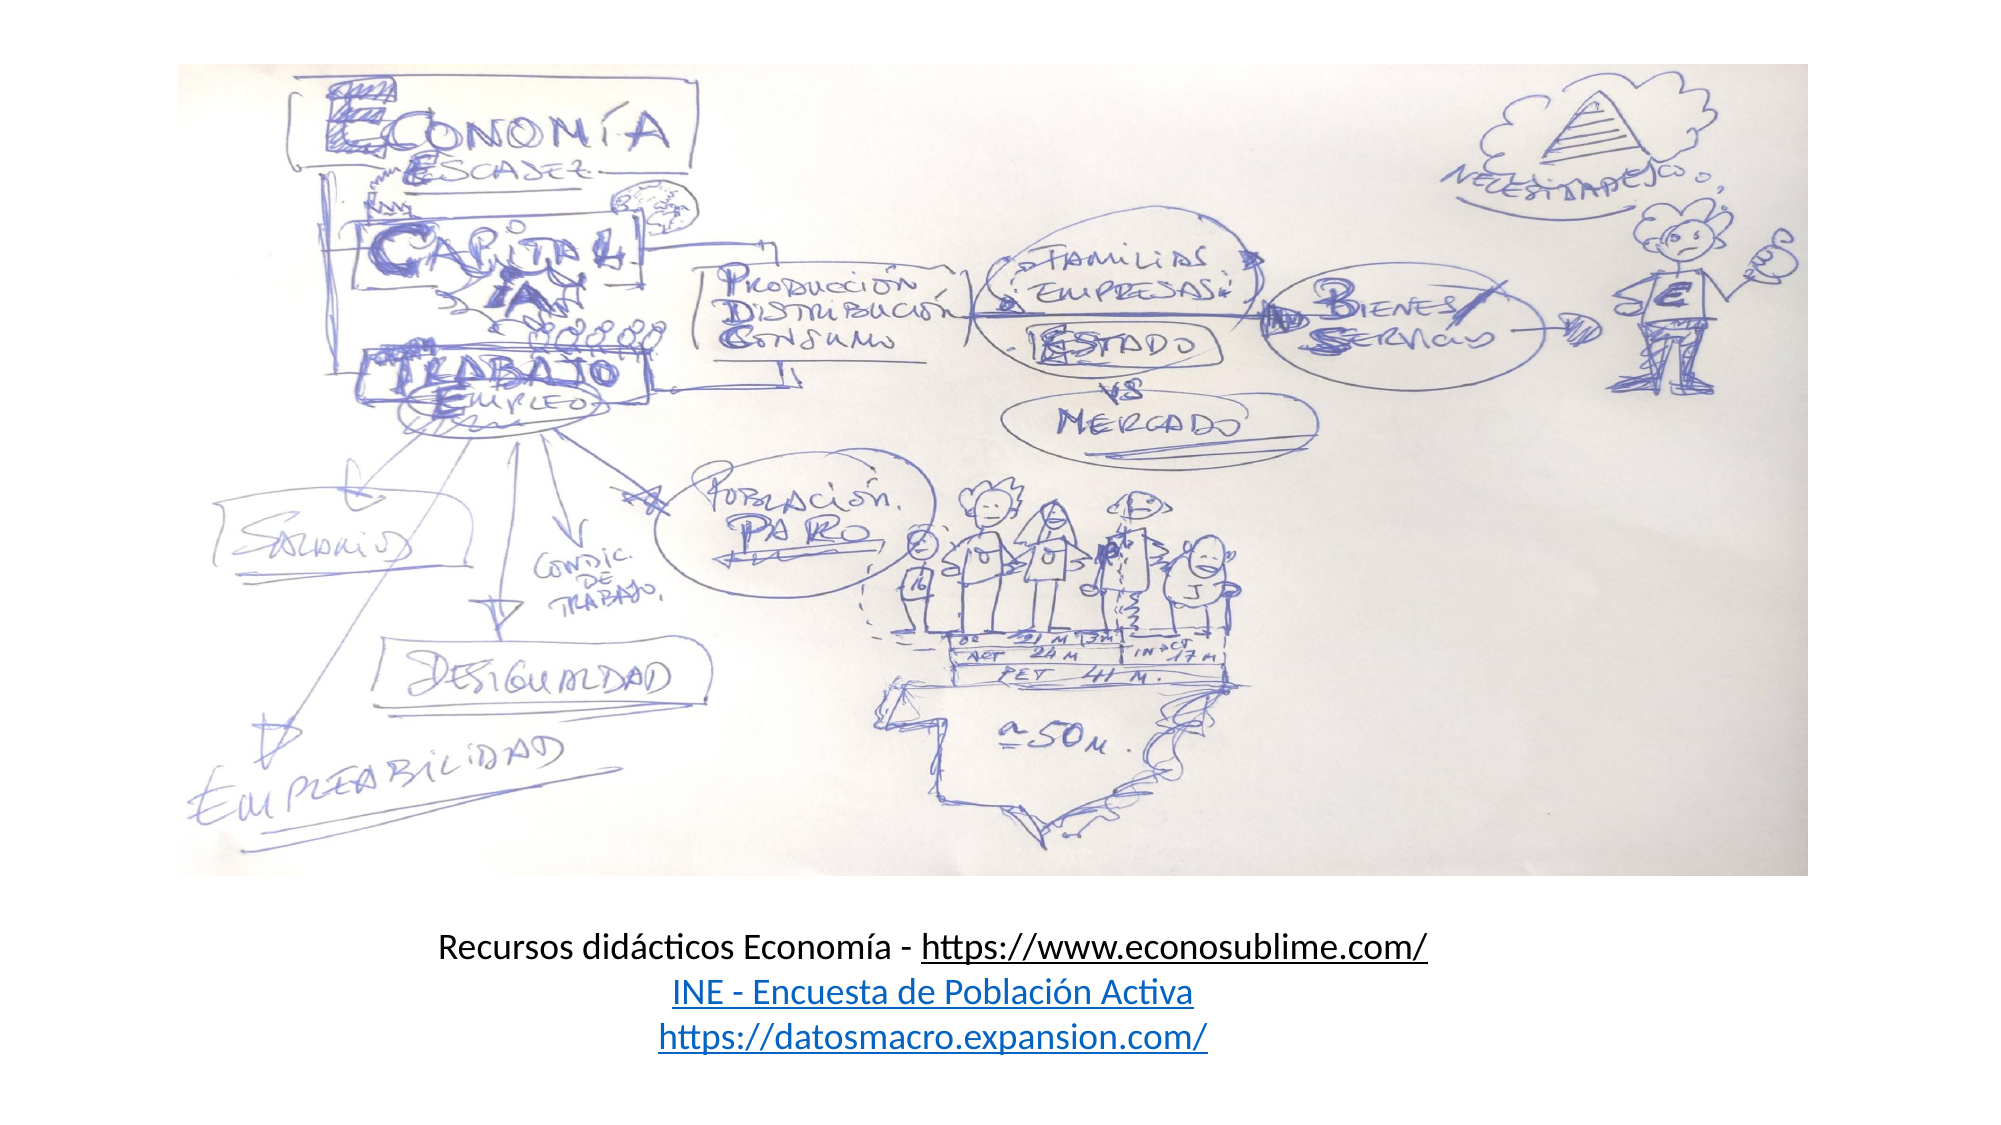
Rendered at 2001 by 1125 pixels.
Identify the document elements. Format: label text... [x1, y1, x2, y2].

picture [178, 64, 1808, 876]
text_box Recursos didácticos Economía - https://www.econosublime.com/ INE - Encuesta de Población Activa https://datosmacro.expansion.com/ [178, 914, 1688, 1090]
